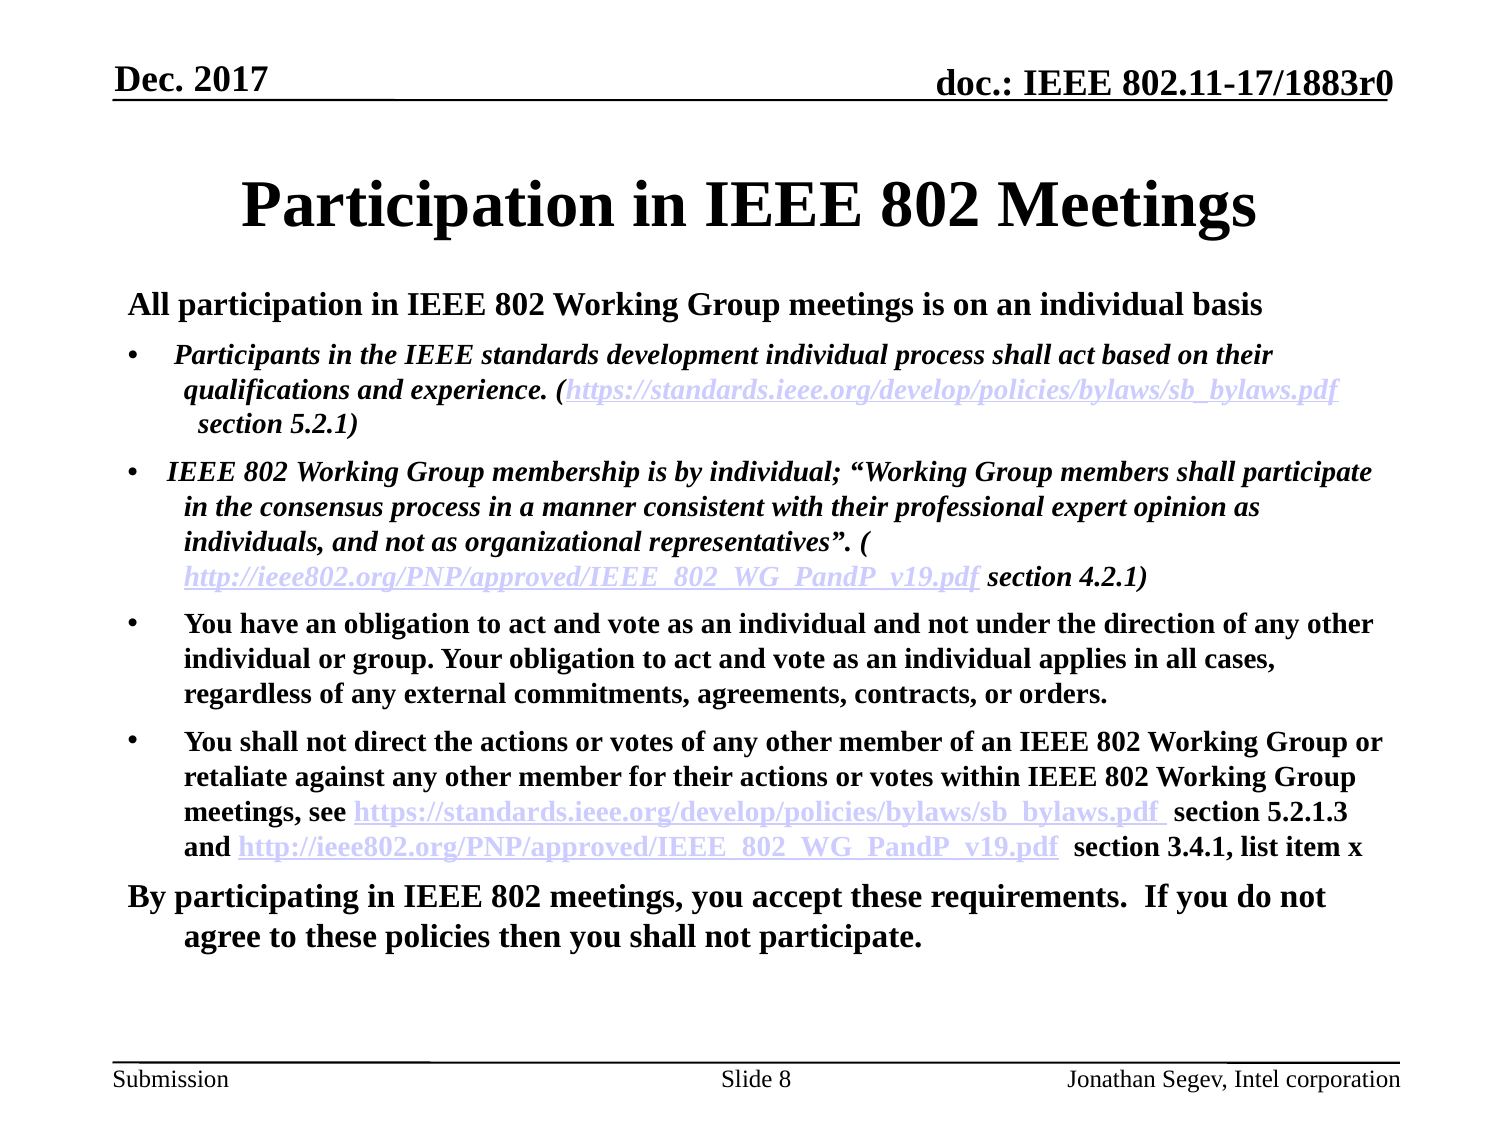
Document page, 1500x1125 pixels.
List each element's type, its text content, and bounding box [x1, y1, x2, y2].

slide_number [114, 54, 423, 100]
footer Jonathan Segev, Intel corporation [878, 1061, 1402, 1093]
slide_number Slide 8 [712, 1061, 800, 1123]
text_box All participation in IEEE 802 Working Group meetings is on an individual basis • Participants in the IEEE standards development individual process shall act based on their qualifications and experience. (https://standards.ieee.org/develop/policies/bylaws/sb_bylaws.pdf section 5.2.1) • IEEE 802 Working Group membership is by individual; “Working Group members shall participate in the consensus process in a manner consistent with their professional expert opinion as individuals, and not as organizational representatives”. (http://ieee802.org/PNP/approved/IEEE_802_WG_PandP_v19.pdf section 4.2.1) You have an obligation to act and vote as an individual and not under the direction of any other individual or group. Your obligation to act and vote as an individual applies in all cases, regardless of any external commitments, agreements, contracts, or orders. You shall not direct the actions or votes of any other member of an IEEE 802 Working Group or retaliate against any other member for their actions or votes within IEEE 802 Working Group meetings, see https://standards.ieee.org/develop/policies/bylaws/sb_bylaws.pdf section 5.2.1.3 and http://ieee802.org/PNP/approved/IEEE_802_WG_PandP_v19.pdf section 3.4.1, list item x By participating in IEEE 802 meetings, you accept these requirements. If you do not agree to these policies then you shall not participate. [112, 274, 1400, 1013]
title Participation in IEEE 802 Meetings [112, 112, 1388, 274]
